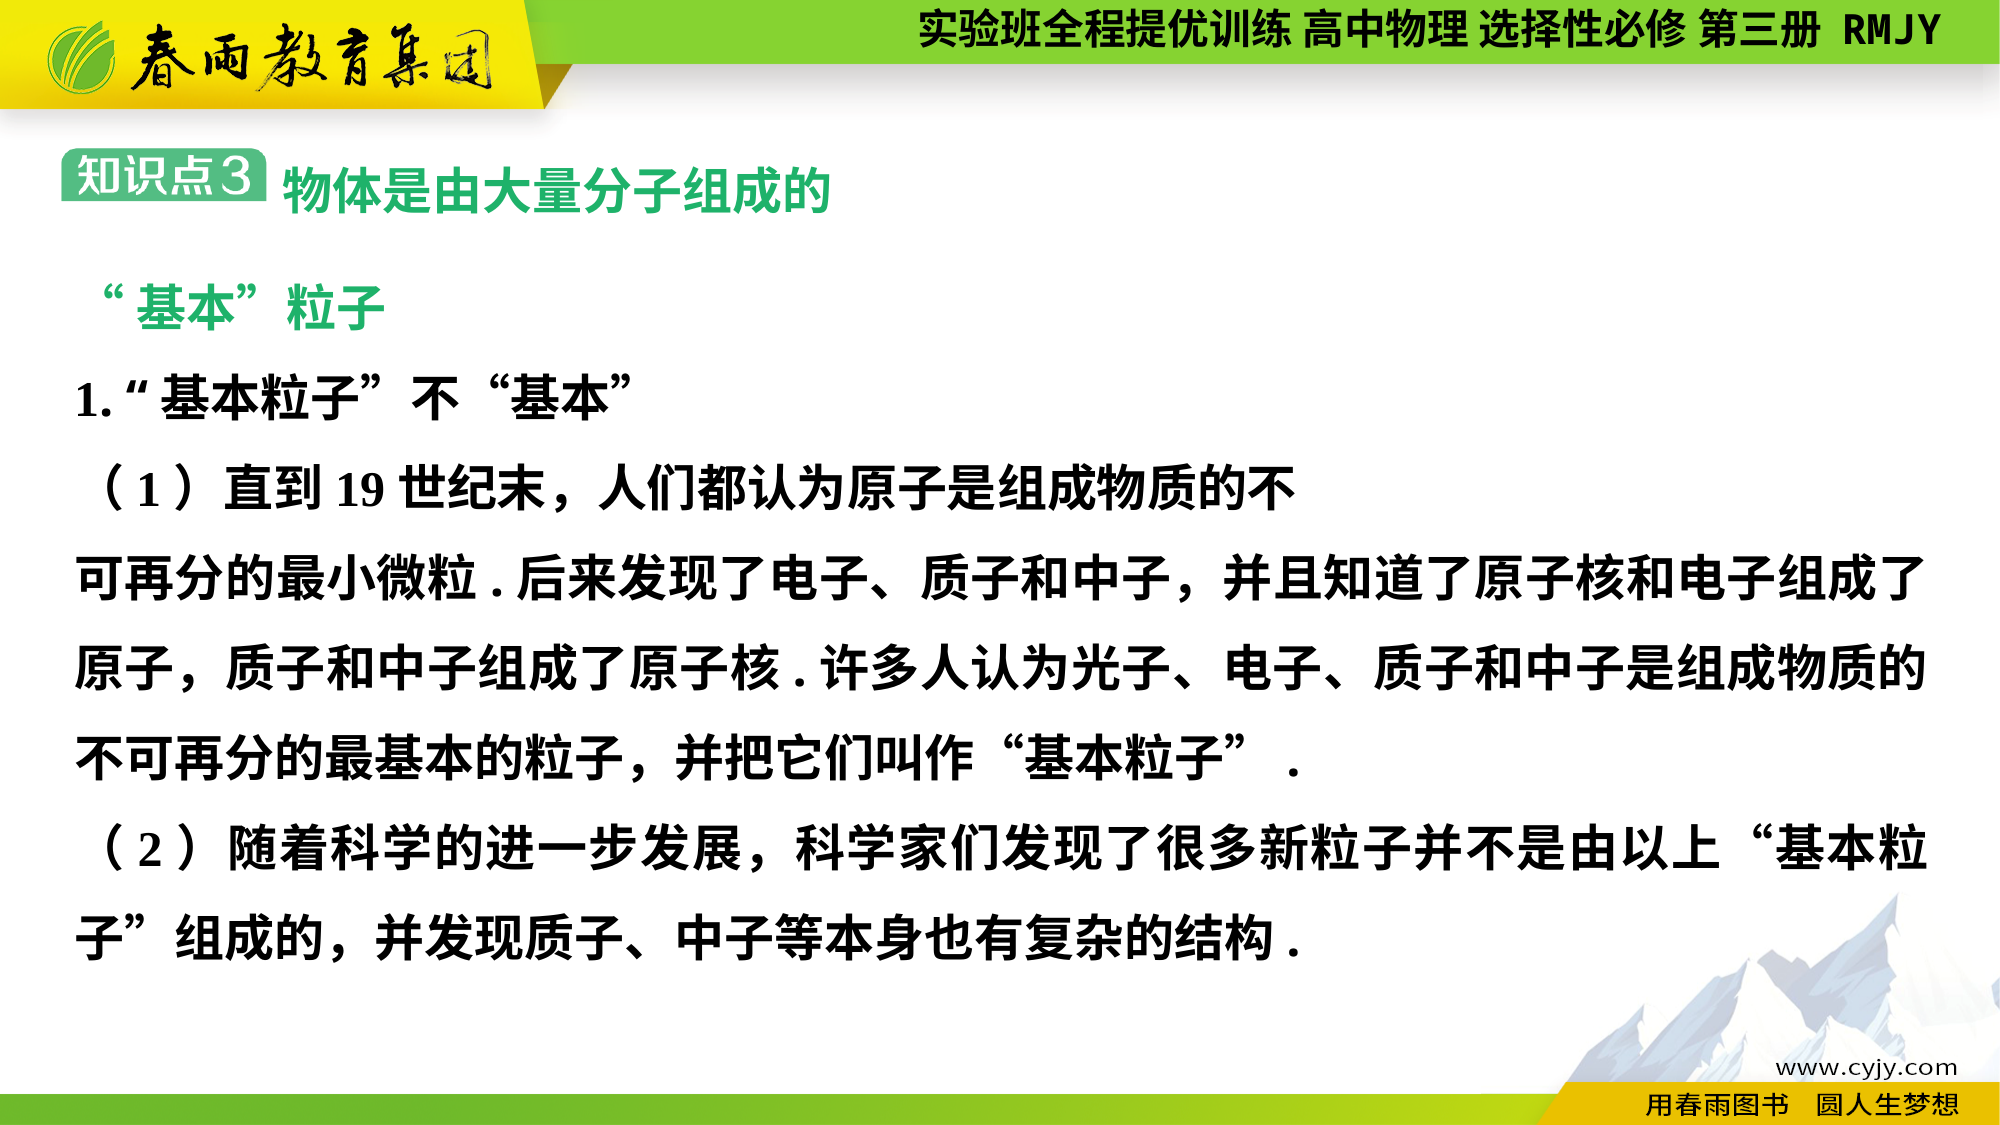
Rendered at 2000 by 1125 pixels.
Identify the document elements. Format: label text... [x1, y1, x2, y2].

picture [0, 0, 2000, 1125]
text_box 物体是由大量分子组成的 [267, 122, 1944, 228]
list “基本”粒子 1. “基本粒子”不“基本” （1）直到19世纪末，人们都认为原子是组成物质的不 可再分的最小微粒.后来发现了电子、质子和中子，并且知道了原子核和电子组成了原子，质子和中子组成了原子核.许多人认为光子、电子、质子和中子是组成物质的不可再分的最基本的粒子，并把它们叫作“基本粒子”. （2）随着科学的进一步发展，科学家们发现了很多新粒子并不是由以上“基本粒子”组成的，并发现质子、中子等本身也有复杂的结构. [59, 239, 1944, 970]
